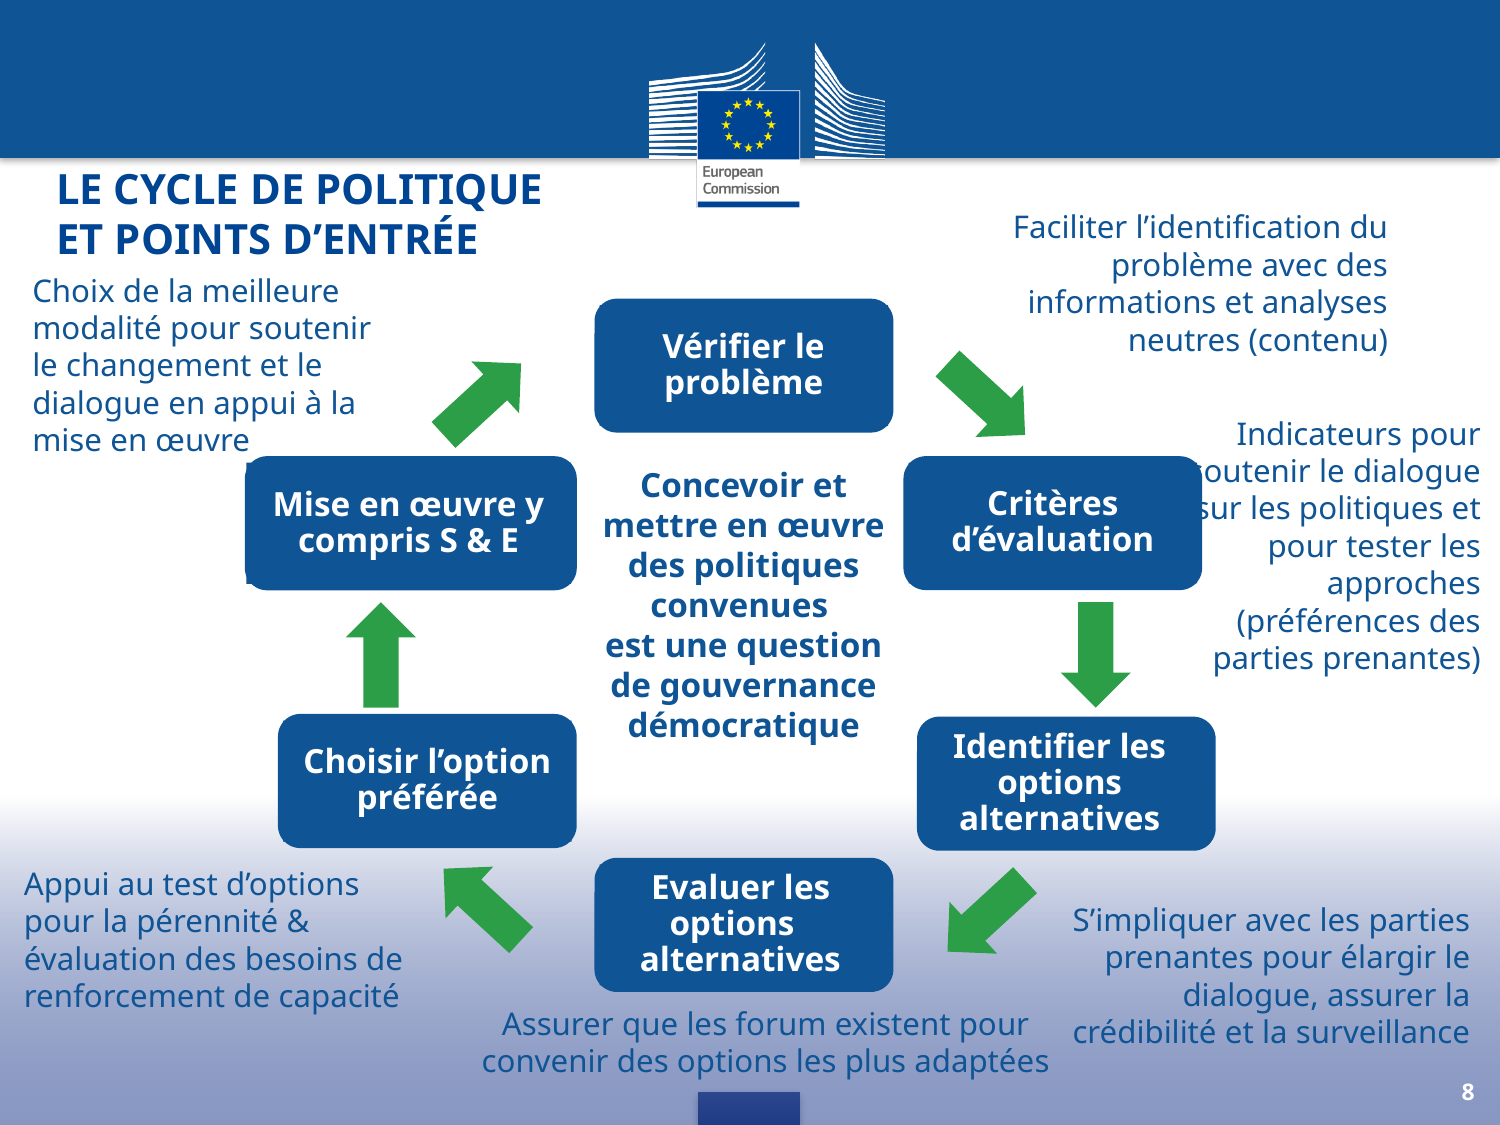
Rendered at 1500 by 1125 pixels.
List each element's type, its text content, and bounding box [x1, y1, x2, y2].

text_box Assurer que les forum existent pour convenir des options les plus adaptées [420, 996, 1112, 1087]
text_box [594, 298, 894, 433]
text_box Choix de la meilleure modalité pour soutenir le changement et le dialogue en appui à la mise en œuvre [17, 263, 409, 466]
text_box S’impliquer avec les parties prenantes pour élargir le dialogue, assurer la crédibilité et la surveillance [1022, 892, 1486, 1058]
text_box [1058, 600, 1133, 710]
text_box [343, 600, 419, 710]
text_box Concevoir et mettre en œuvre des politiques convenues est une question de gouvernance démocratique [582, 456, 905, 752]
text_box Indicateurs pour soutenir le dialogue sur les politiques et pour tester les approches (préférences des parties prenantes) [1158, 406, 1496, 684]
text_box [277, 713, 577, 849]
slide_number 8 [1139, 1070, 1491, 1125]
text_box [0, 796, 1500, 1125]
text_box [452, 864, 536, 956]
text_box [429, 359, 524, 450]
picture [649, 42, 885, 148]
text_box Faciliter l’identification du problème avec des informations et analyses neutres (contenu) [917, 200, 1403, 365]
title Le cycle de politique et points d’entrée [41, 148, 1430, 277]
text_box Appui au test d’options pour la pérennité & évaluation des besoins de renforcement de capacité [9, 856, 452, 1022]
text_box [903, 455, 1203, 591]
text_box [933, 365, 1028, 440]
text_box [244, 455, 577, 591]
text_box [594, 857, 894, 993]
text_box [915, 716, 1216, 851]
text_box [945, 865, 1039, 956]
